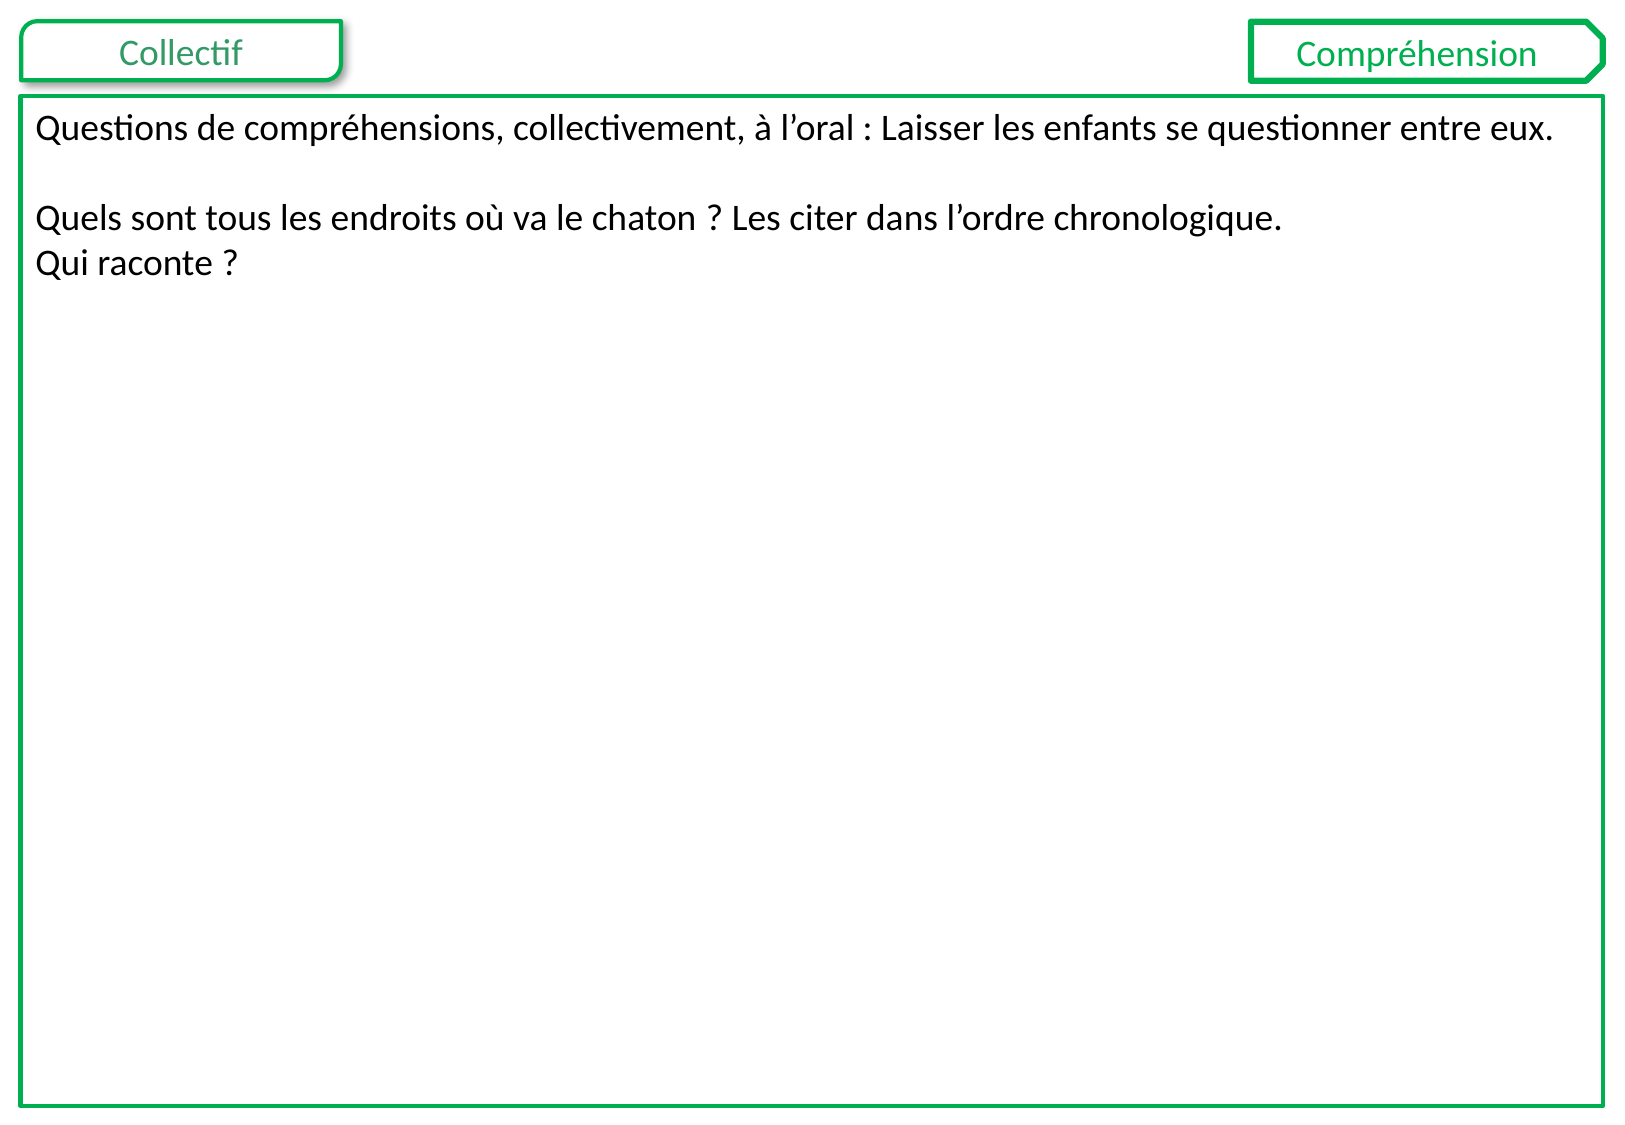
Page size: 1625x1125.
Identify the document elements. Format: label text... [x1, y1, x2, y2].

list Questions de compréhensions, collectivement, à l’oral : Laisser les enfants se questionner entre eux. Quels sont tous les endroits où va le chaton ? Les citer dans l’ordre chronologique. Qui raconte ? [18, 94, 1605, 1108]
list Compréhension [1250, 21, 1584, 81]
